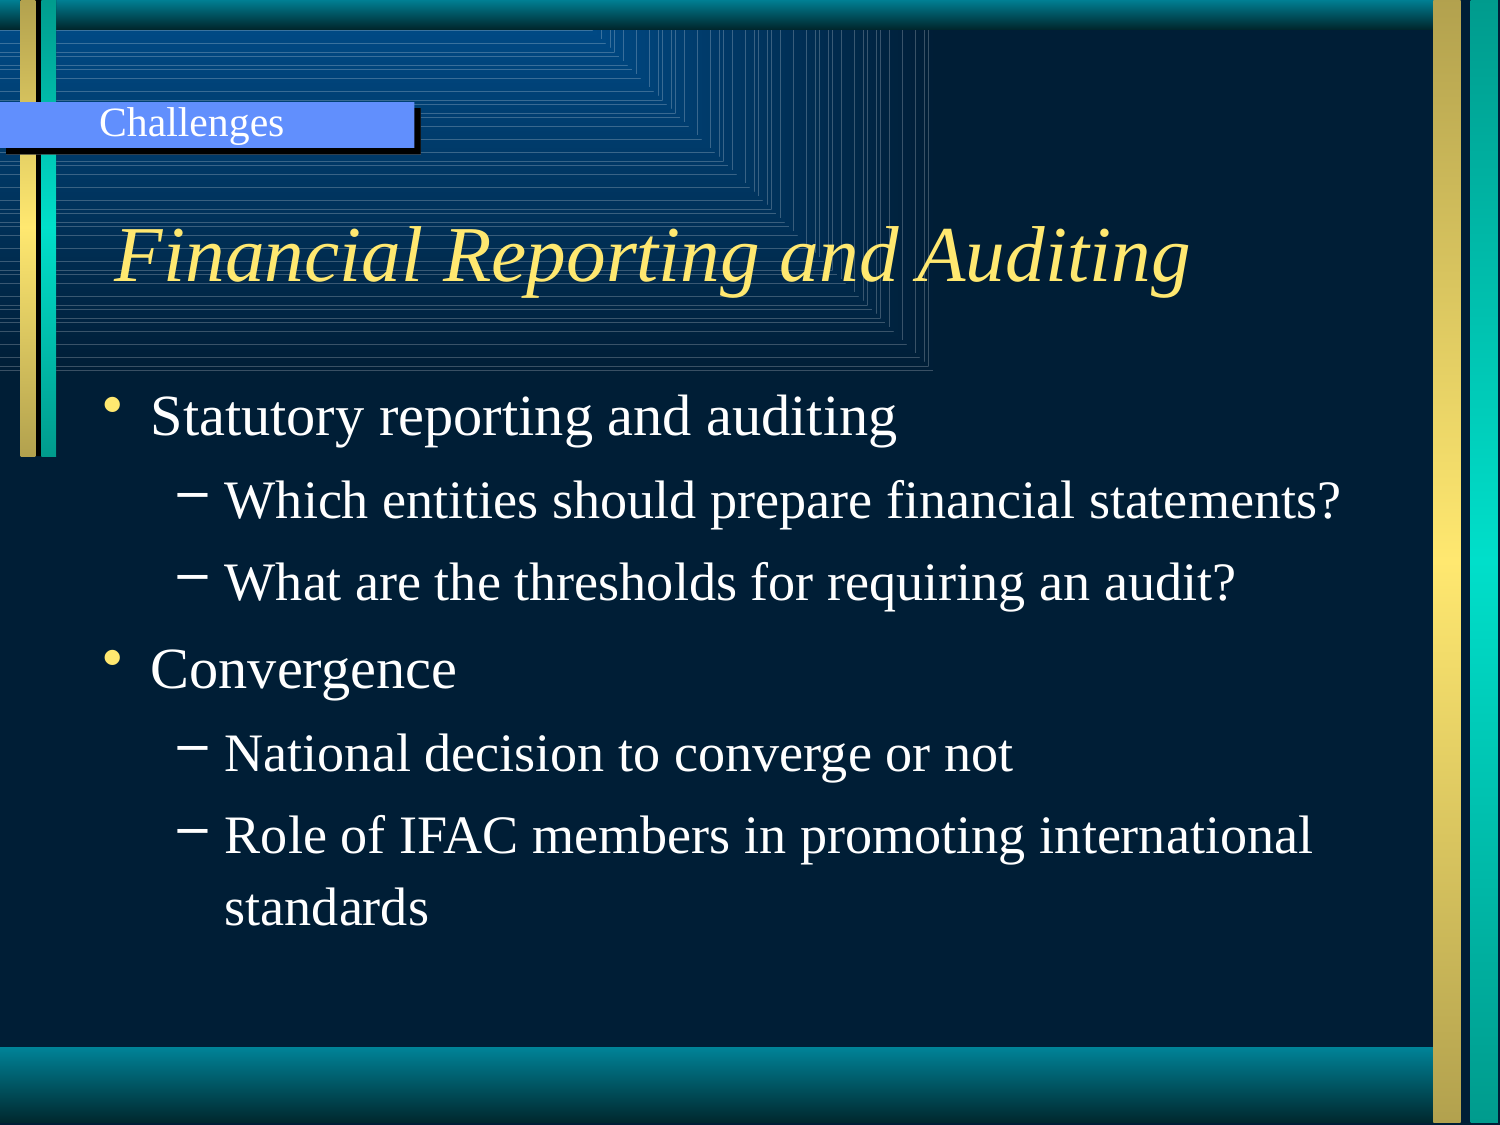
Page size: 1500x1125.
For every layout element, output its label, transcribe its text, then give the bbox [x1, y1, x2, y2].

subtitle Statutory reporting and auditing Which entities should prepare financial statements? What are the thresholds for requiring an audit? Convergence National decision to converge or not Role of IFAC members in promoting international standards [87, 362, 1438, 990]
text_box Financial Reporting and Auditing [99, 162, 1388, 338]
text_box Challenges [0, 87, 573, 153]
